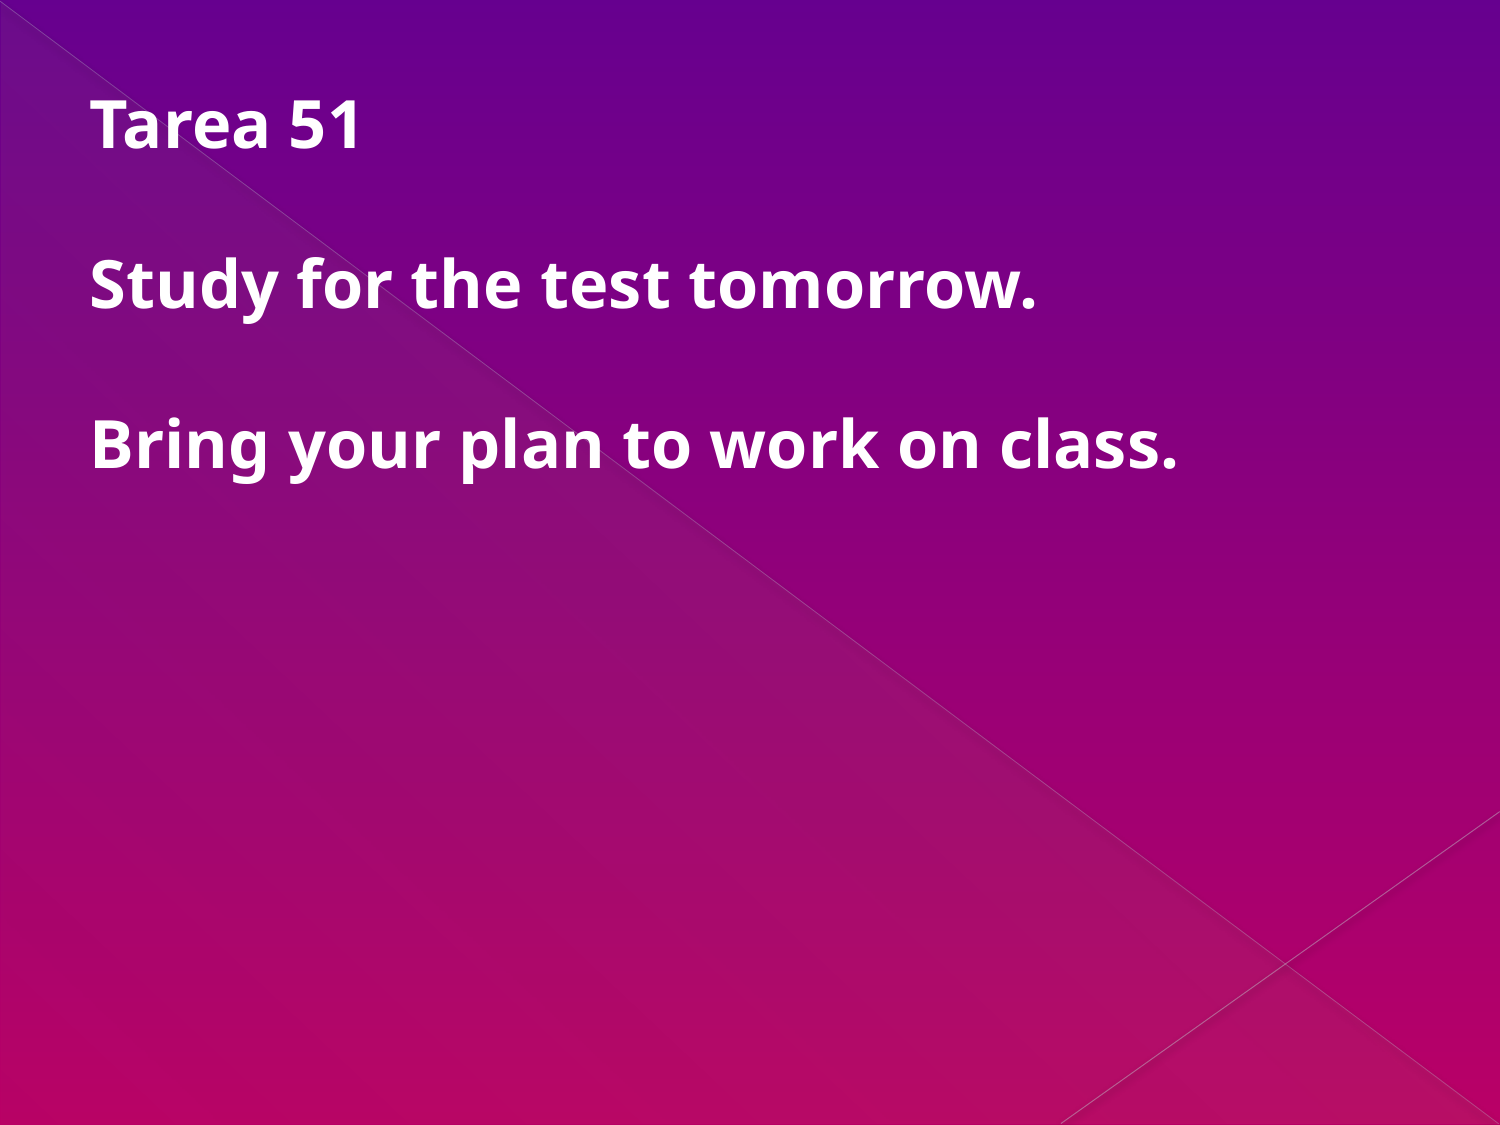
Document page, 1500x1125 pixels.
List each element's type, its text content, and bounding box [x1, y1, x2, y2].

text_box Tarea 51 Study for the test tomorrow. Bring your plan to work on class. [74, 74, 1413, 490]
